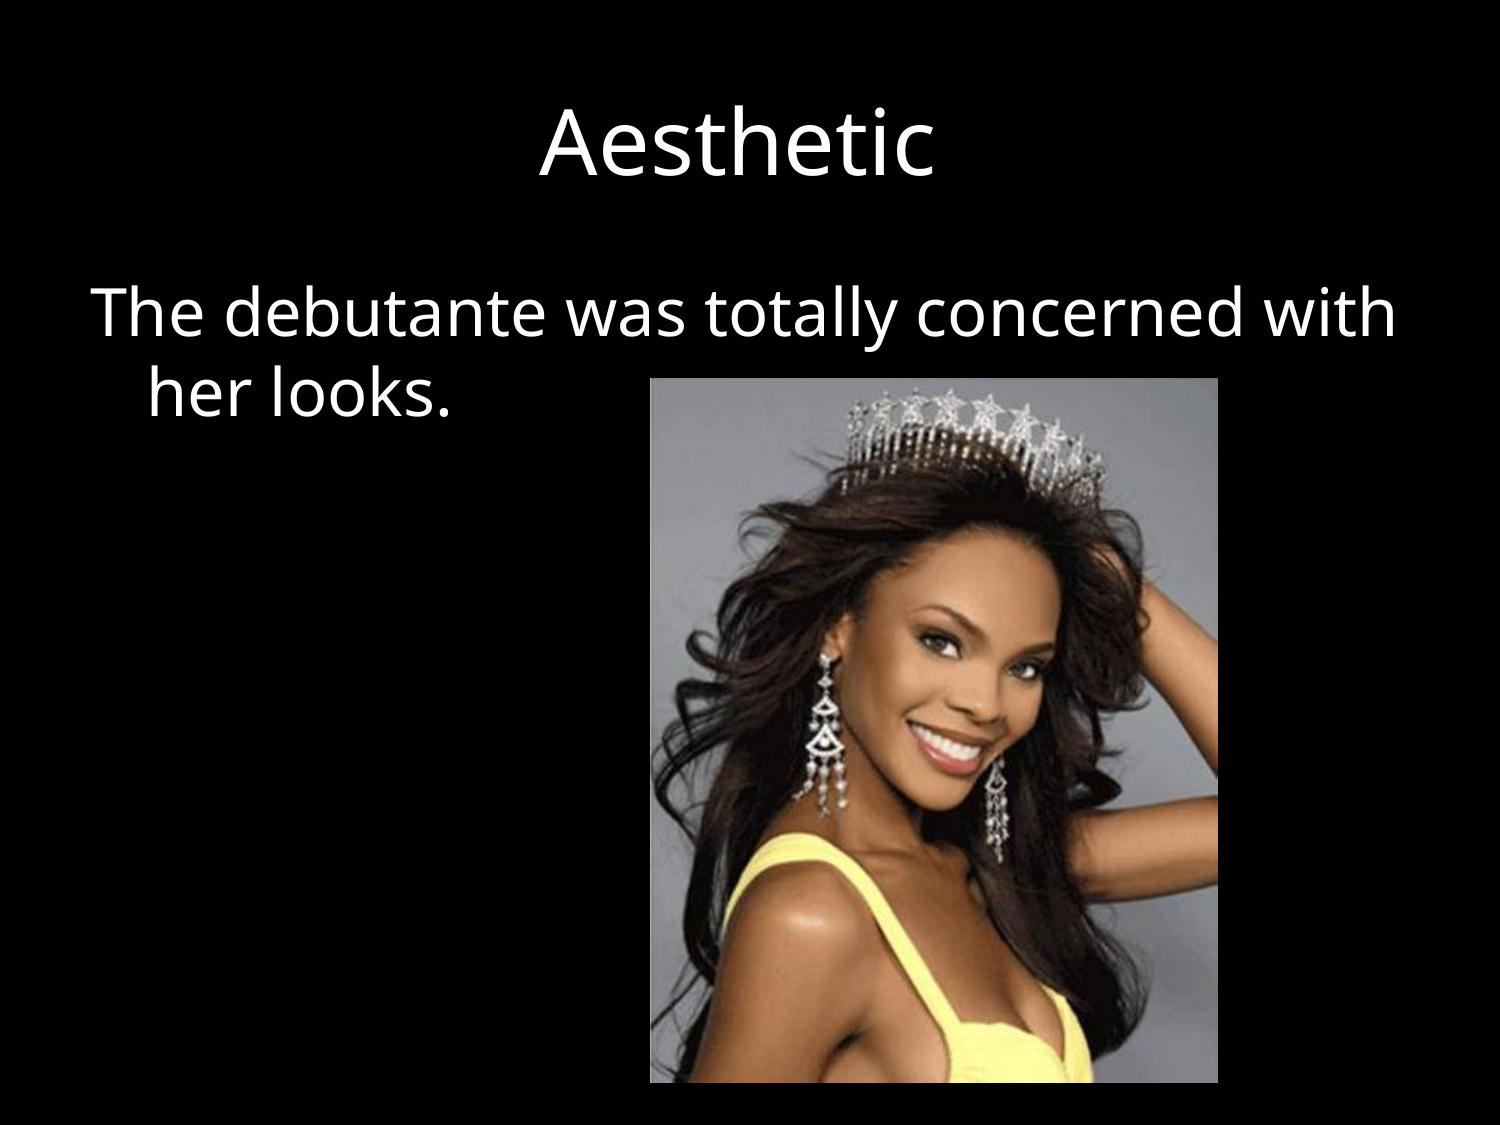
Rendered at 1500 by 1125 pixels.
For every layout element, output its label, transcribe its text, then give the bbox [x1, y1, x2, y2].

picture [649, 377, 1218, 1084]
list The debutante was totally concerned with her looks. [75, 262, 1425, 1005]
title Aesthetic [75, 45, 1425, 233]
